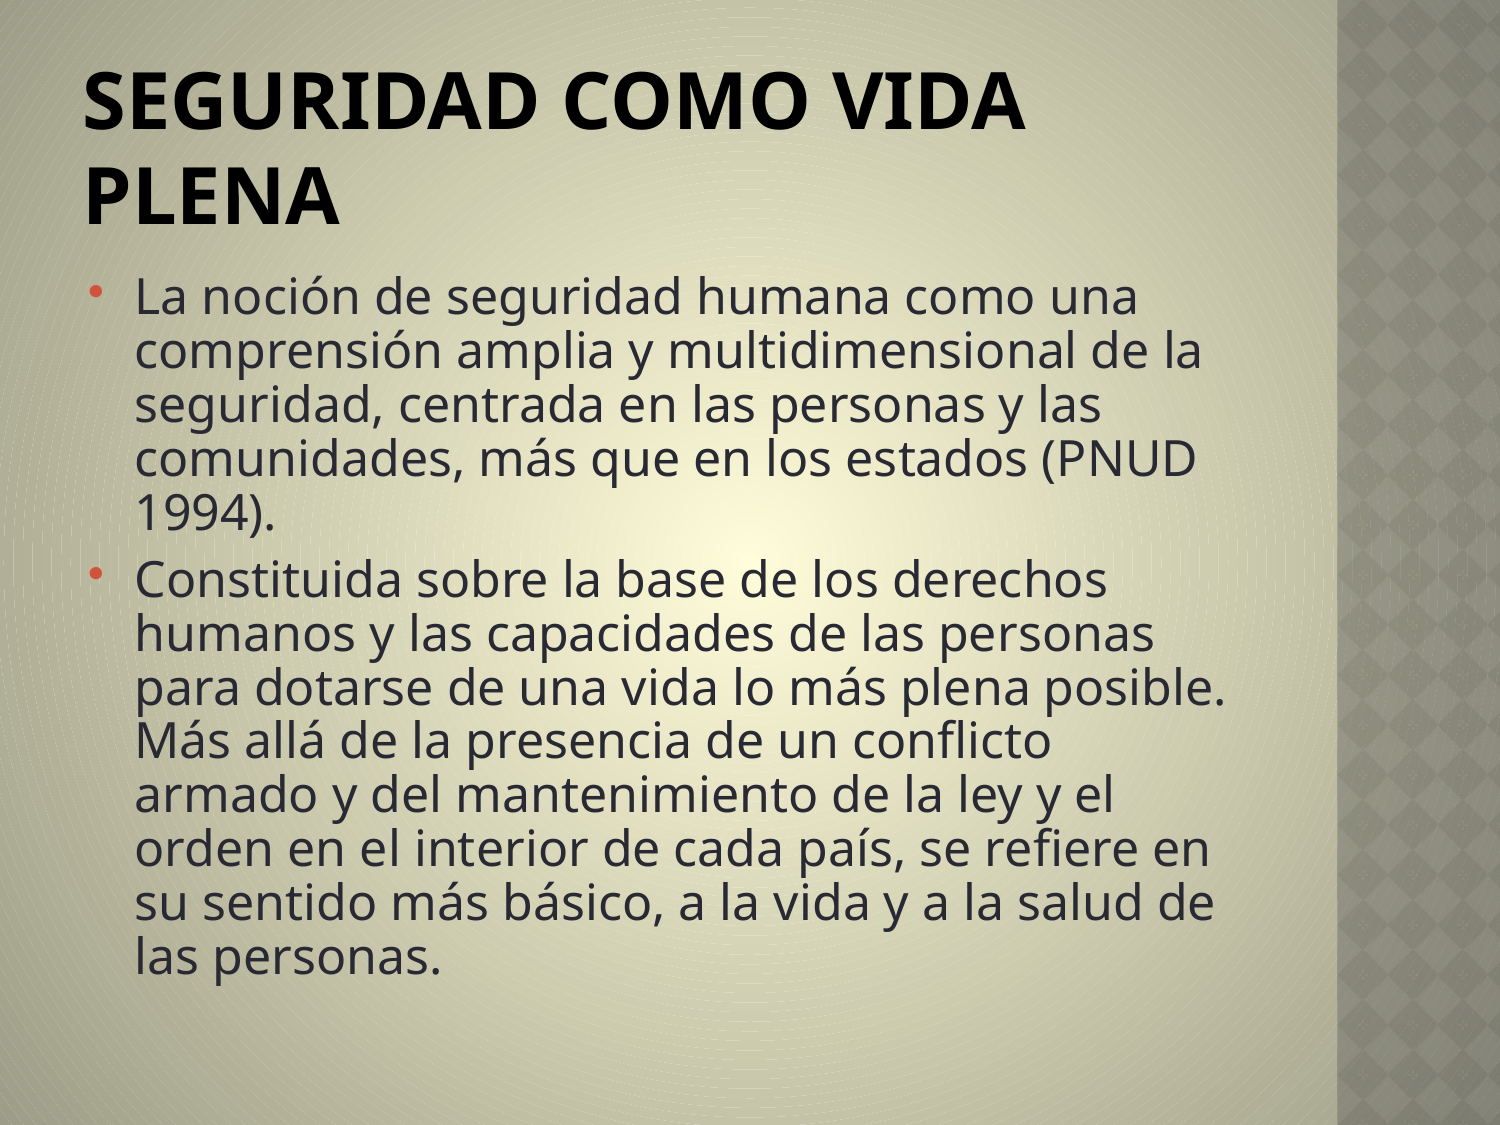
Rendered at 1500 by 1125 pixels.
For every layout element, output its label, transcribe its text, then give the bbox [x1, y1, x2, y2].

title Seguridad como vida plena [75, 52, 1263, 240]
list La noción de seguridad humana como una comprensión amplia y multidimensional de la seguridad, centrada en las personas y las comunidades, más que en los estados (PNUD 1994). Constituida sobre la base de los derechos humanos y las capacidades de las personas para dotarse de una vida lo más plena posible. Más allá de la presencia de un conflicto armado y del mantenimiento de la ley y el orden en el interior de cada país, se refiere en su sentido más básico, a la vida y a la salud de las personas. [75, 264, 1263, 1059]
